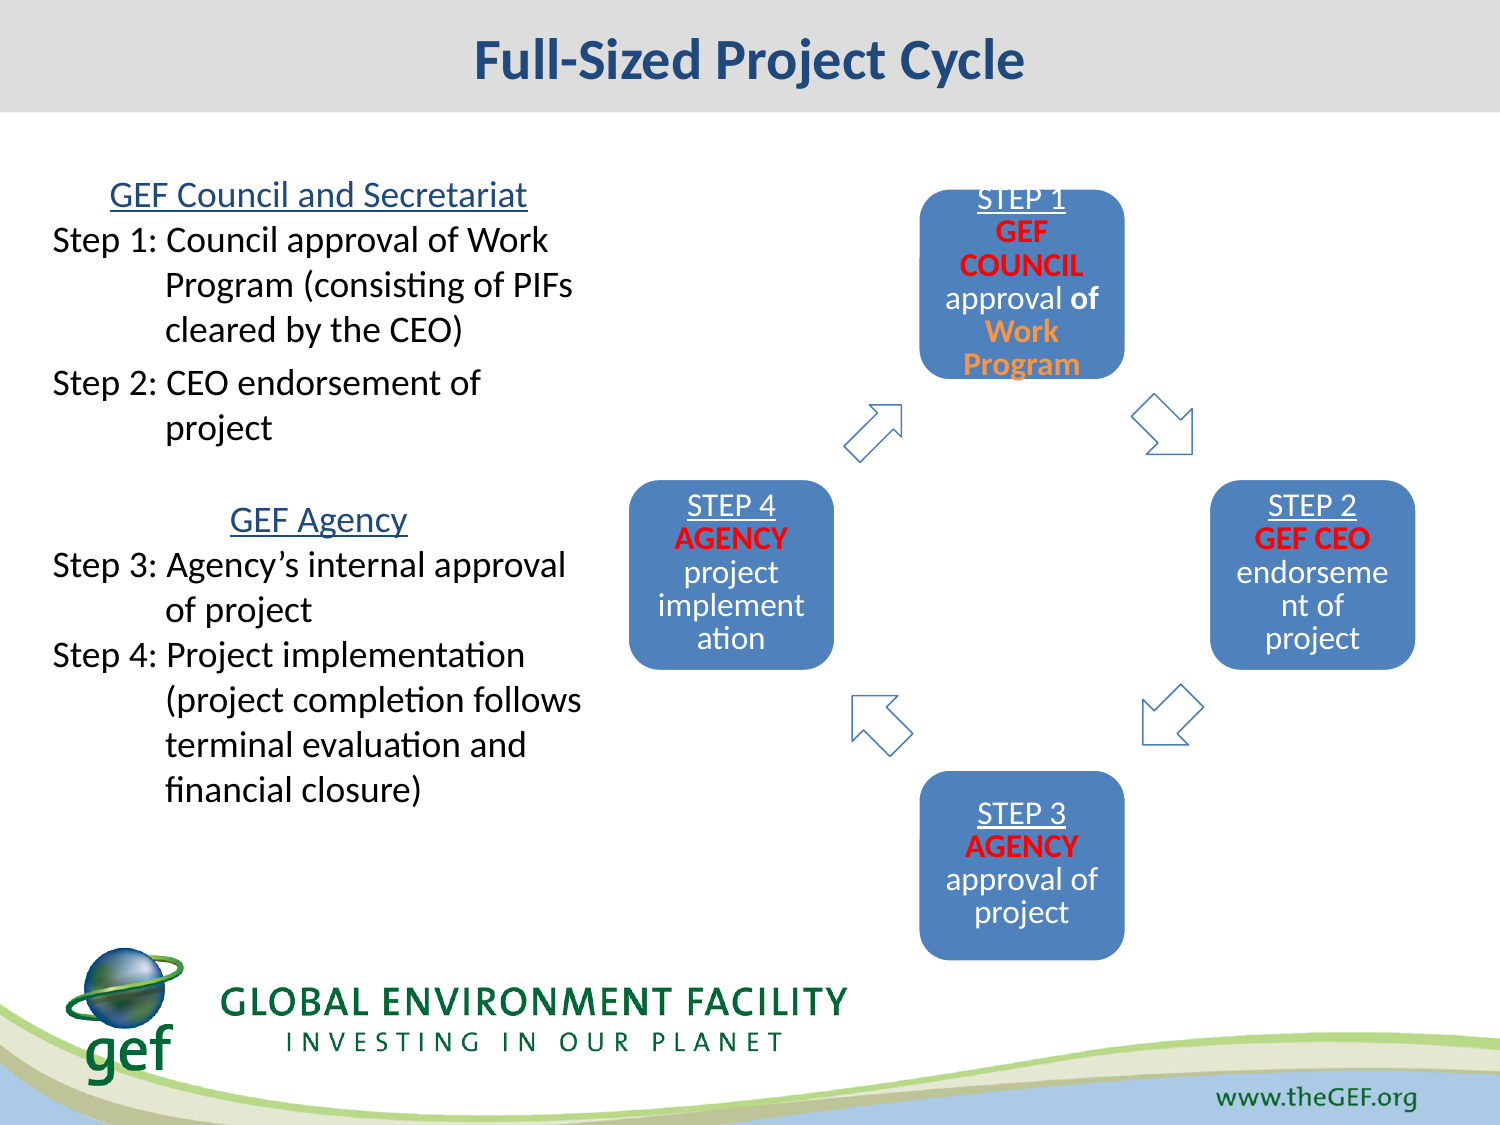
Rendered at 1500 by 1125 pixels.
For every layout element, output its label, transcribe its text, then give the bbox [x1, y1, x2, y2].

picture [0, 920, 1500, 1125]
text_box Full-Sized Project Cycle [0, 0, 1500, 113]
list GEF Council and Secretariat Step 1: Council approval of Work Program (consisting of PIFs cleared by the CEO) Step 2: CEO endorsement of project GEF Agency Step 3: Agency’s internal approval of project Step 4: Project implementation (project completion follows terminal evaluation and financial closure) [37, 162, 601, 901]
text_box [603, 187, 1442, 963]
